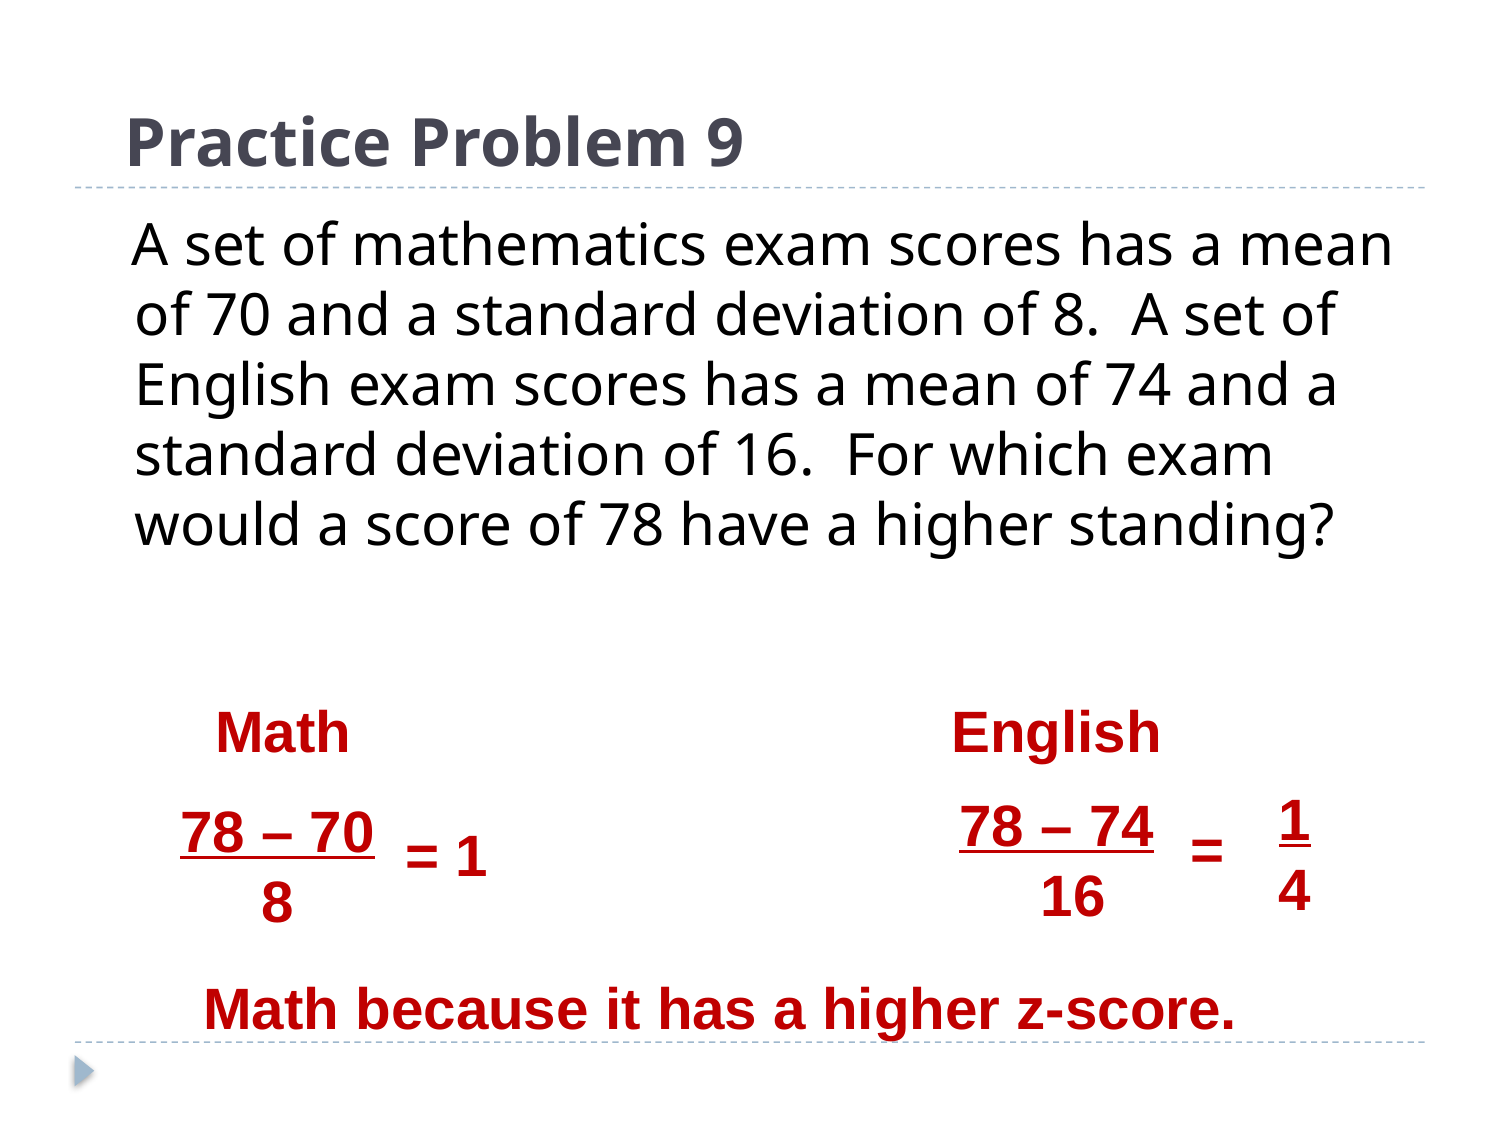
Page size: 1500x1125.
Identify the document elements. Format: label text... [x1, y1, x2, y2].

text_box = [1175, 804, 1240, 890]
text_box Math English [200, 686, 1300, 772]
text_box 1 4 [1264, 774, 1327, 930]
text_box 78 – 70 8 [165, 786, 727, 942]
text_box = 1 [390, 810, 503, 896]
text_box 78 – 74 16 [944, 781, 1246, 964]
text_box Math because it has a higher z-score. [188, 964, 1254, 1049]
title Practice Problem 9 [75, 24, 1425, 188]
list A set of mathematics exam scores has a mean of 70 and a standard deviation of 8. A set of English exam scores has a mean of 74 and a standard deviation of 16. For which exam would a score of 78 have a higher standing? [75, 200, 1425, 1010]
